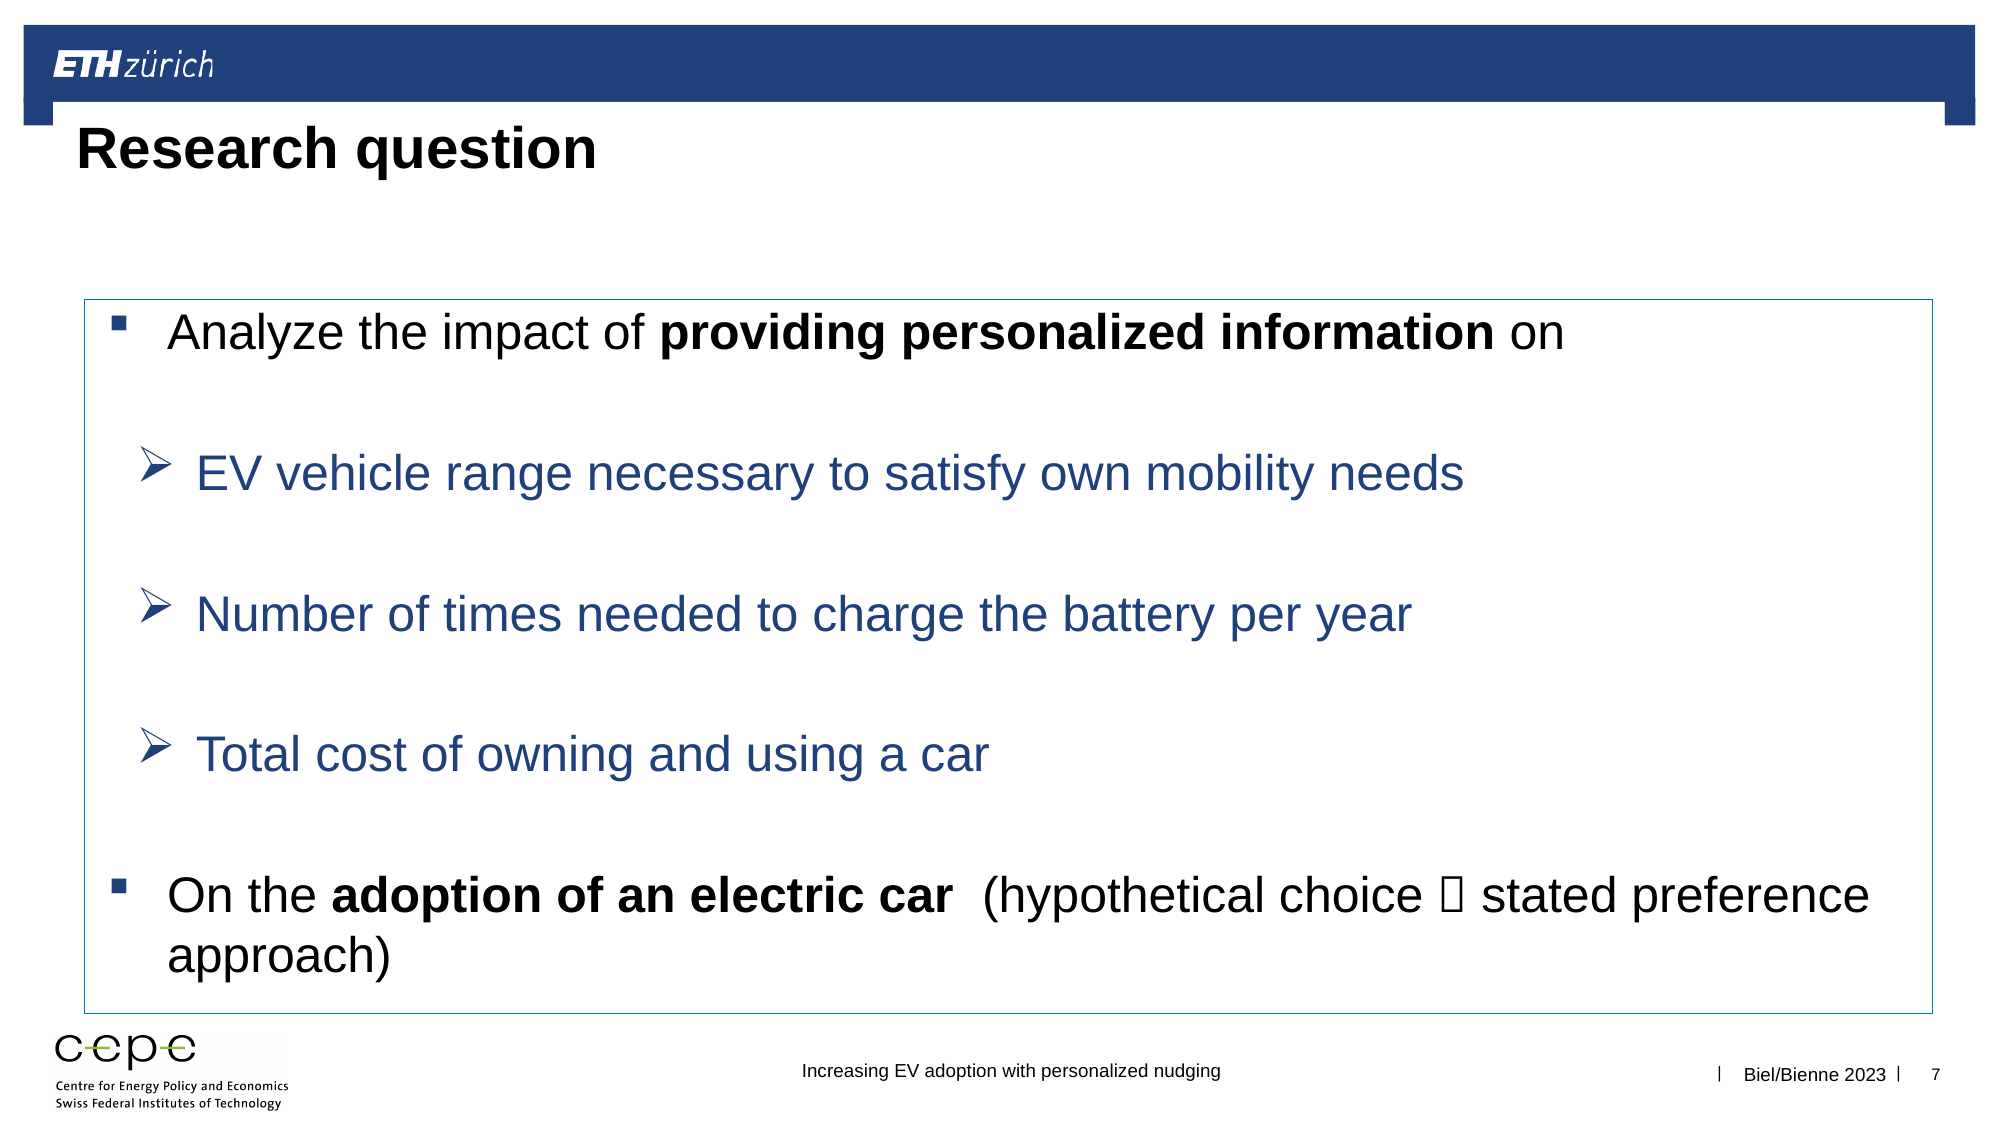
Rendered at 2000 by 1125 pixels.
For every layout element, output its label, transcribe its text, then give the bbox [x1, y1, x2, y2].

text_box Increasing EV adoption with personalized nudging [787, 1051, 1709, 1125]
slide_number 7 [1906, 1034, 1966, 1112]
text_box Biel/Bienne 2023 [1728, 1054, 1906, 1125]
list Analyze the impact of providing personalized information on EV vehicle range necessary to satisfy own mobility needs Number of times needed to charge the battery per year Total cost of owning and using a car On the adoption of an electric car (hypothetical choice  stated preference approach) [84, 299, 1933, 1014]
picture [54, 1033, 289, 1112]
title Research question [53, 101, 1945, 262]
